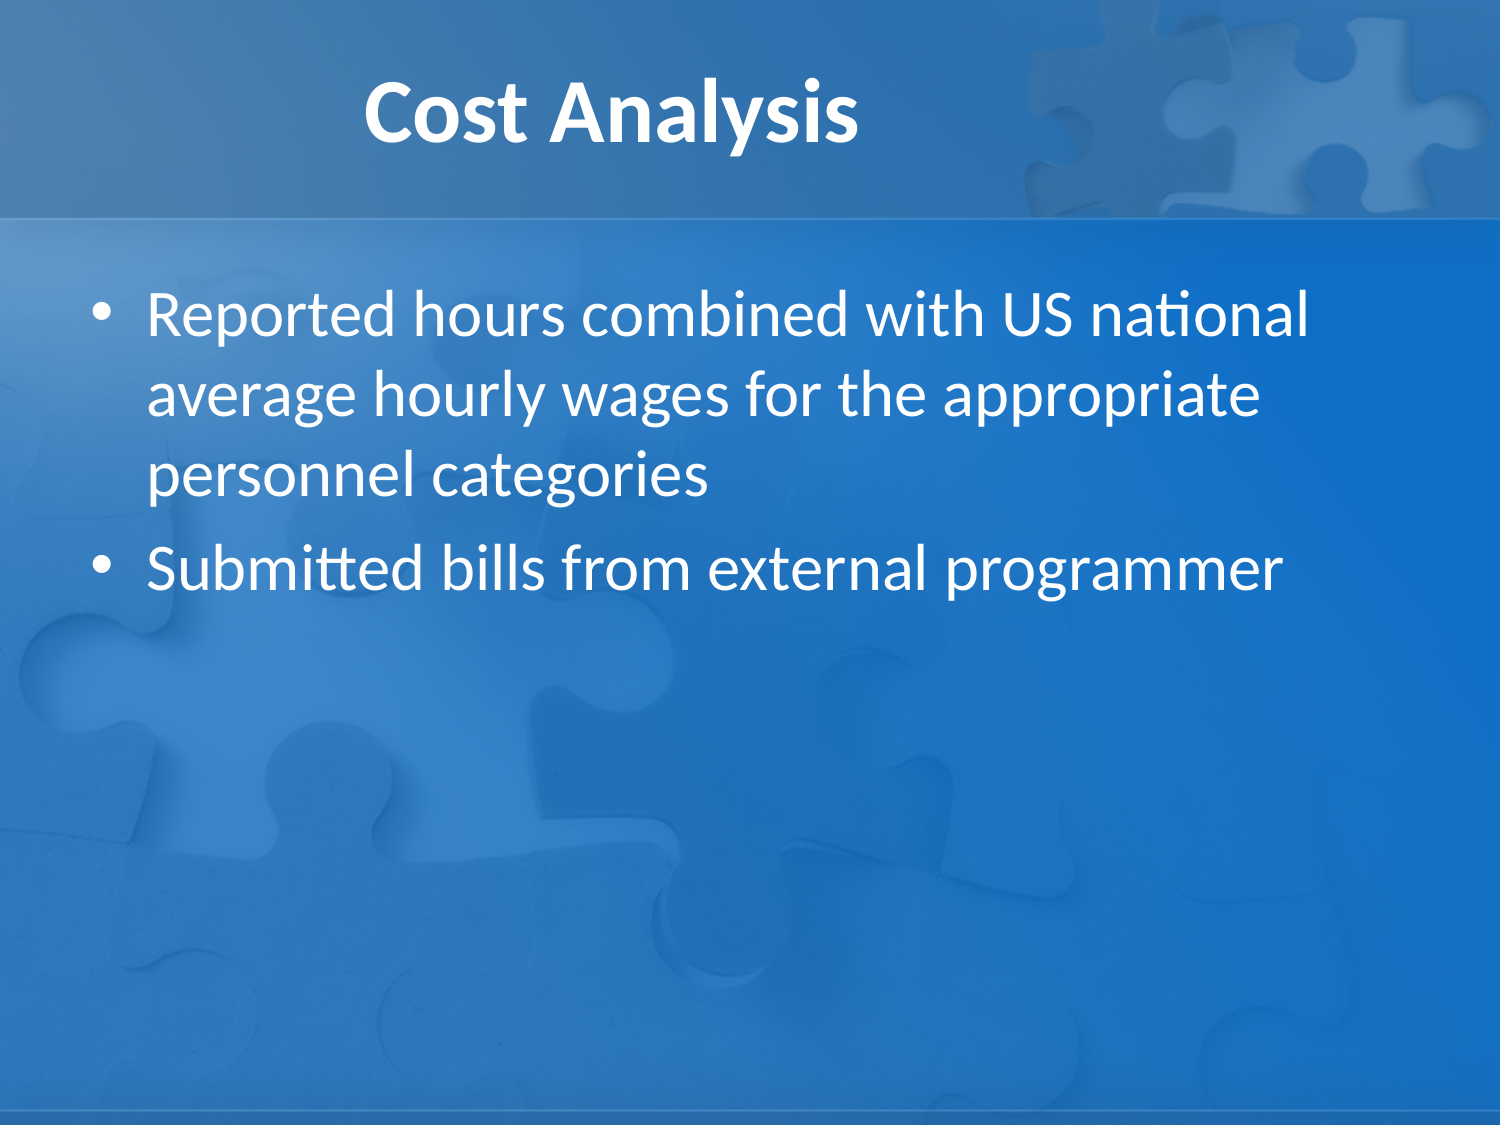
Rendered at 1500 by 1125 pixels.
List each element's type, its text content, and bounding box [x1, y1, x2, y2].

picture [0, 0, 1500, 1125]
title Cost Analysis [0, 12, 1225, 200]
list Reported hours combined with US national average hourly wages for the appropriate personnel categories Submitted bills from external programmer [75, 262, 1425, 1005]
